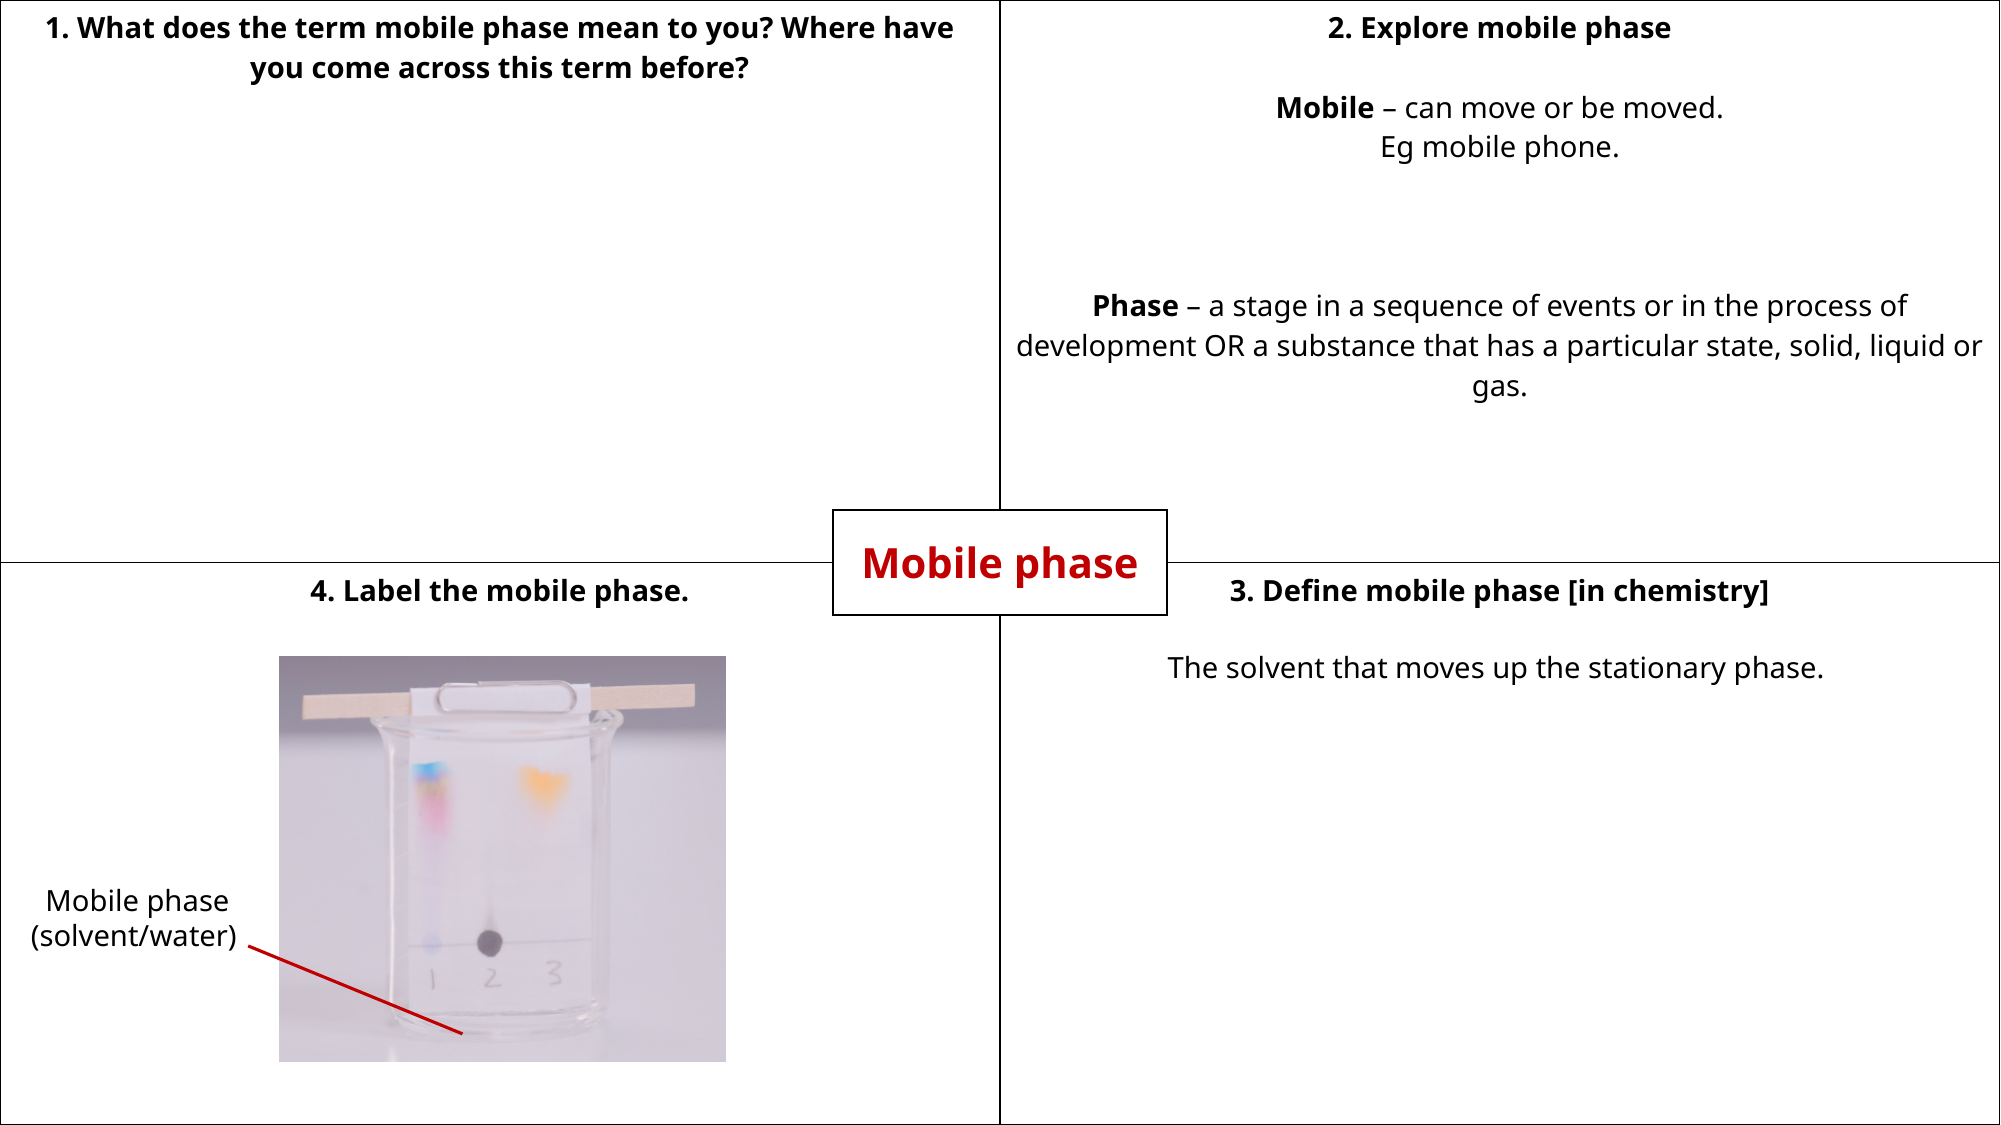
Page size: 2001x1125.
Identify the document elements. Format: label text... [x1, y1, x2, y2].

table_cell 4. Label the mobile phase. [1, 563, 999, 1124]
table_header 2. Explore mobile phase Mobile – can move or be moved. Eg mobile phone. Phase – a stage in a sequence of events or in the process of development OR a substance that has a particular state, solid, liquid or gas. [1001, 1, 1999, 562]
table_header Mobile phase [834, 511, 1166, 614]
table_header 1. What does the term mobile phase mean to you? Where have you come across this term before? [1, 1, 999, 562]
table_cell 3. Define mobile phase [in chemistry] The solvent that moves up the stationary phase. [1001, 563, 1999, 1124]
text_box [13, 656, 726, 1062]
